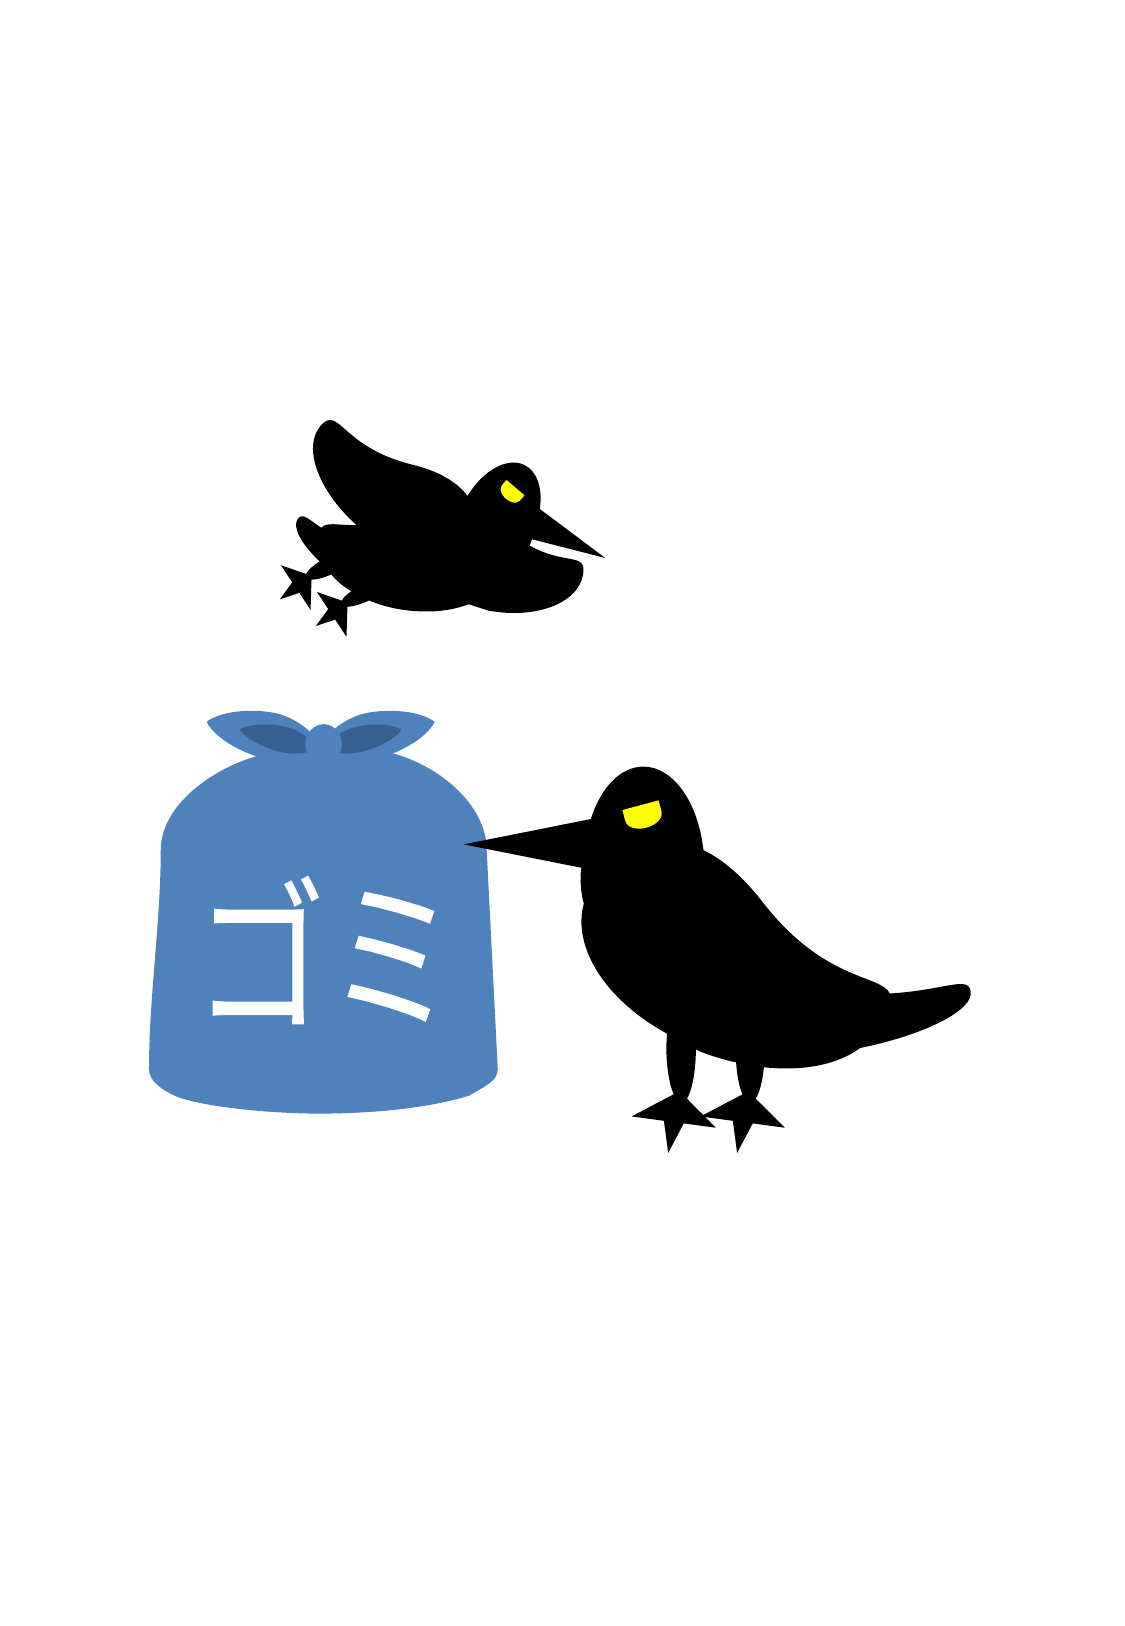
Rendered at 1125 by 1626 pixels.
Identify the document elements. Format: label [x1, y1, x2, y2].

text_box [148, 443, 960, 1151]
